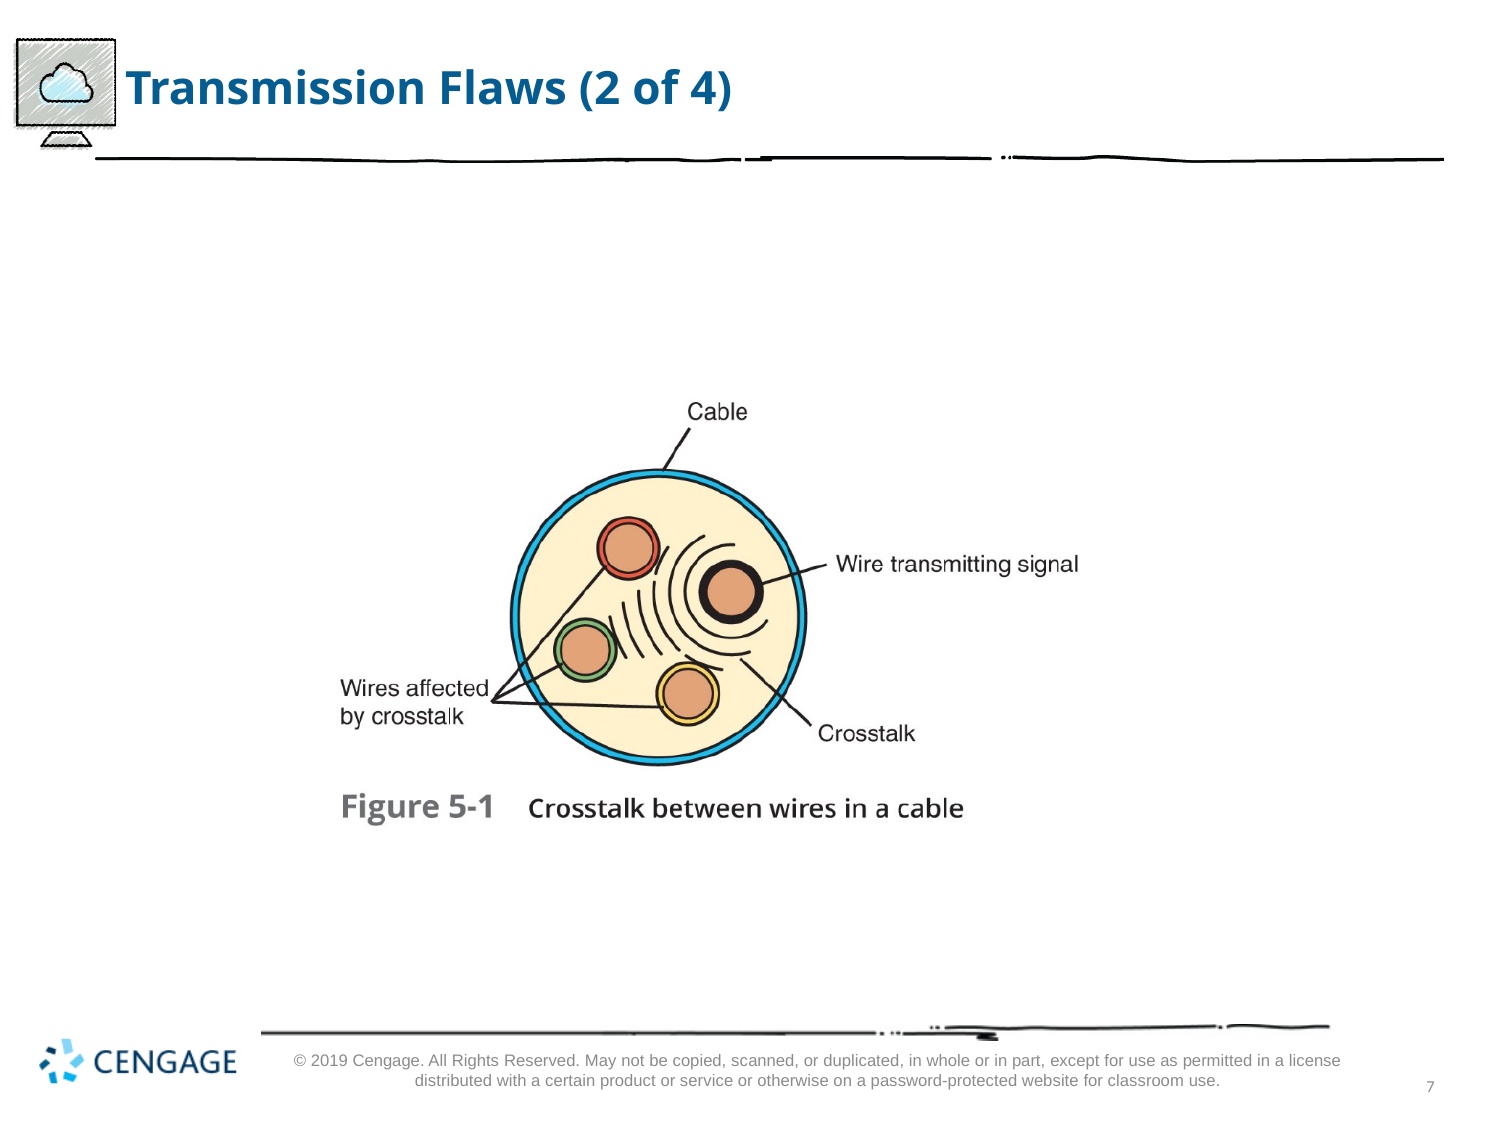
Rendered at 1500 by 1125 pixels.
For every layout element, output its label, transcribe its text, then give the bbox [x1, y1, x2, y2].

picture [261, 1024, 1331, 1041]
picture [13, 36, 117, 151]
picture [95, 155, 1444, 163]
footer © 2019 Cengage. All Rights Reserved. May not be copied, scanned, or duplicated, in whole or in part, except for use as permitted in a license distributed with a certain product or service or otherwise on a password-protected website for classroom use. [262, 1050, 1375, 1091]
picture [19, 1025, 249, 1096]
picture [337, 399, 1080, 828]
title Transmission Flaws (2 of 4) [125, 66, 1442, 116]
